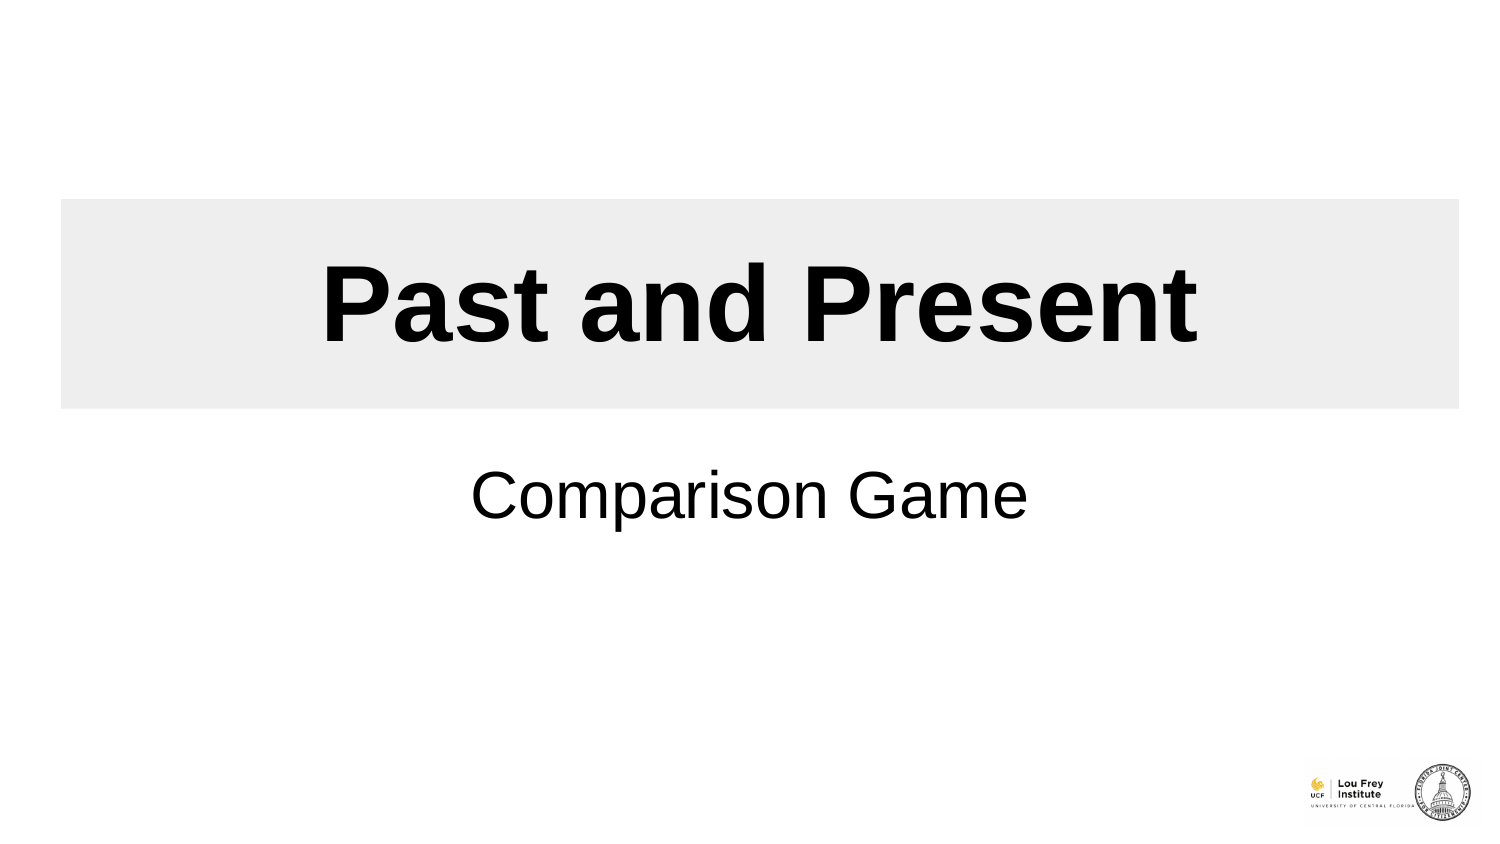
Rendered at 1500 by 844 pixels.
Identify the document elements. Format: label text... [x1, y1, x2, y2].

picture [1302, 757, 1483, 827]
title Past and Present [61, 199, 1459, 409]
subtitle Comparison Game [51, 442, 1449, 573]
